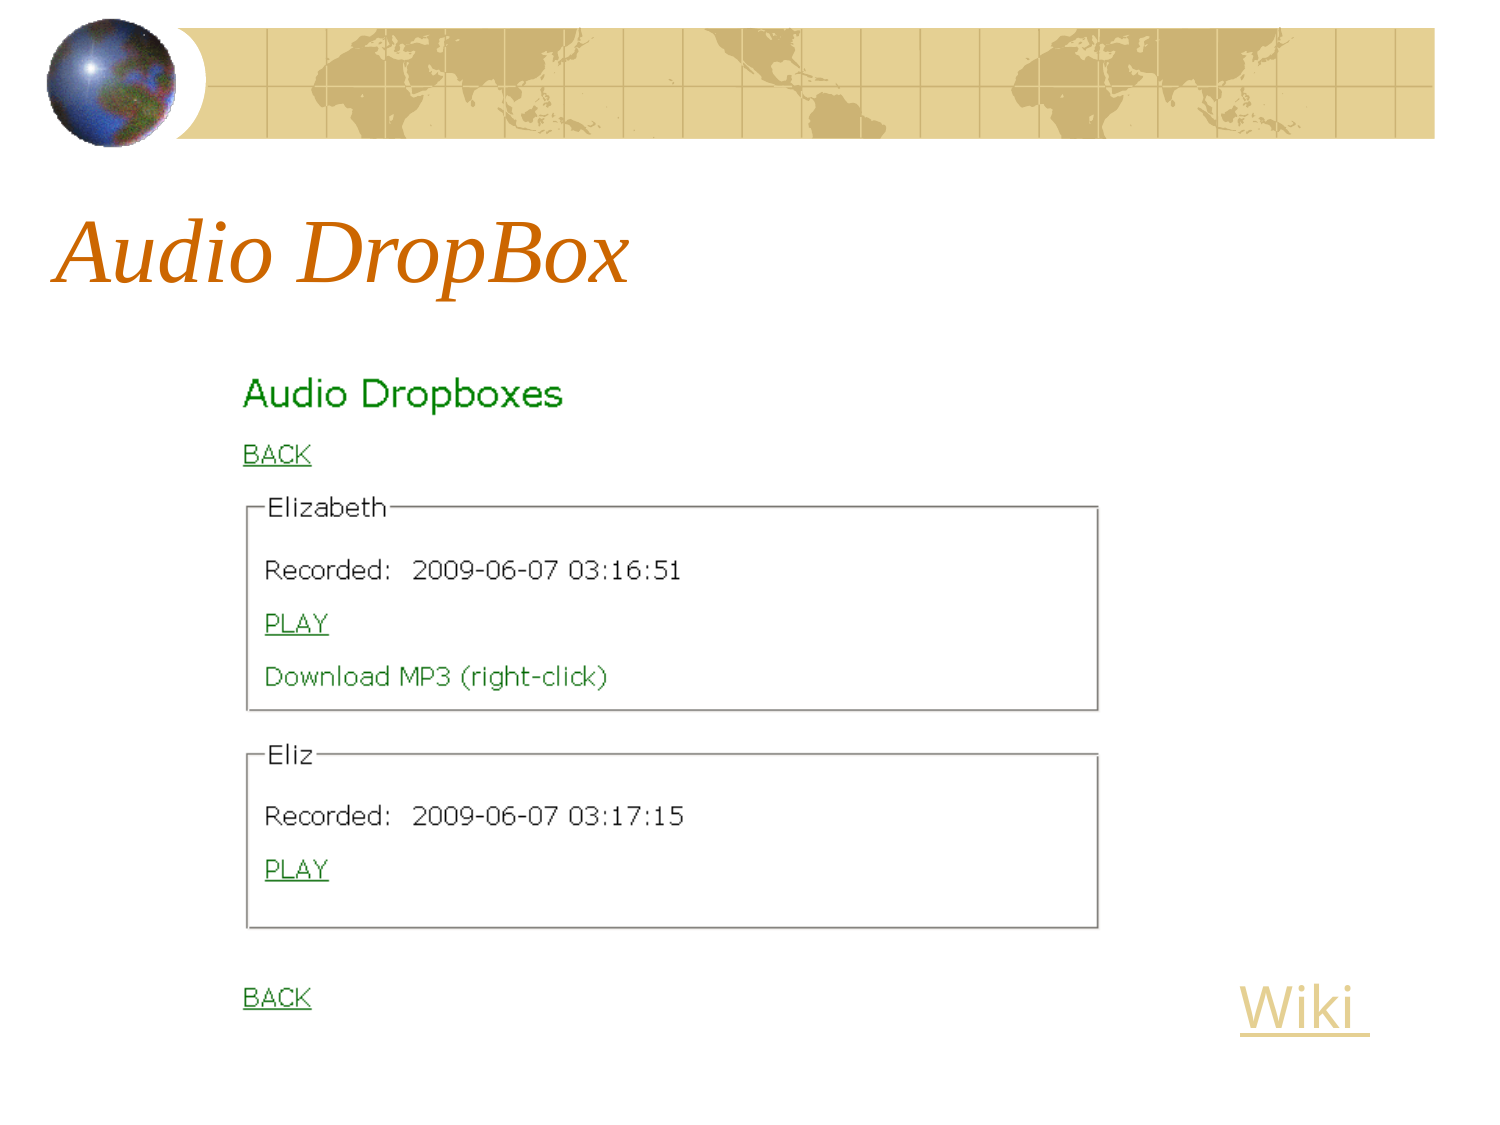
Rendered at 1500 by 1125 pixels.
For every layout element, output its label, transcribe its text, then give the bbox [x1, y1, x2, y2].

text_box Wiki [1224, 962, 1500, 1057]
picture [42, 14, 190, 151]
picture [212, 362, 1191, 1054]
title Audio DropBox [40, 152, 1316, 341]
